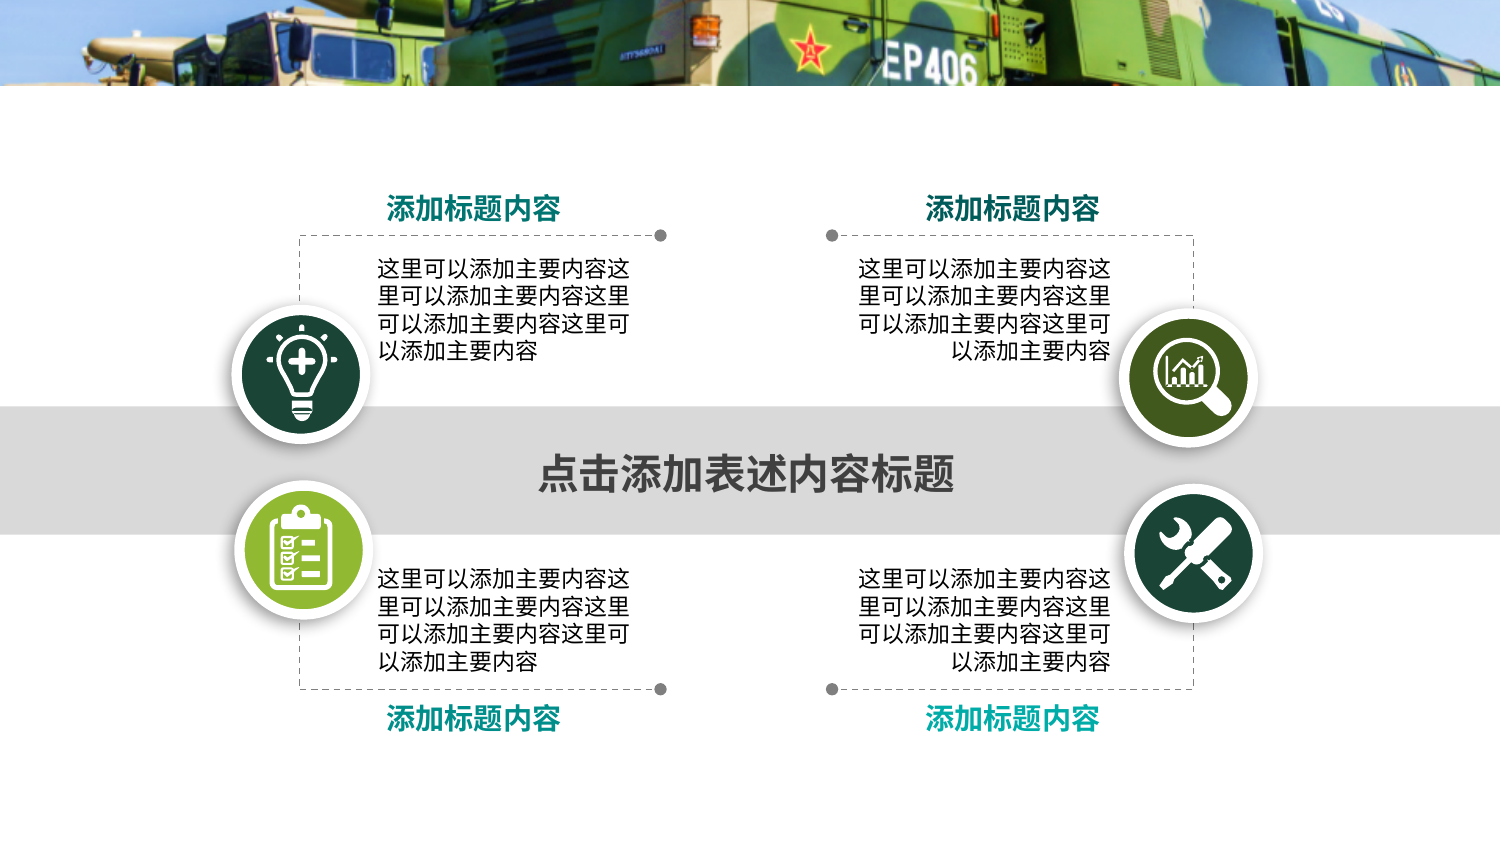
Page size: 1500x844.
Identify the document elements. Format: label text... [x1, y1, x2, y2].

text_box [0, 406, 1500, 535]
picture [0, 0, 1500, 86]
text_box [236, 309, 366, 439]
text_box 添加标题内容 [914, 185, 1111, 231]
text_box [1129, 488, 1258, 618]
text_box 这里可以添加主要内容这里可以添加主要内容这里可以添加主要内容这里可以添加主要内容 [832, 249, 1122, 370]
text_box 添加标题内容 [375, 695, 572, 741]
text_box 点击添加表述内容标题 [527, 442, 966, 503]
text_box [1124, 313, 1253, 443]
text_box [299, 229, 667, 309]
text_box 添加标题内容 [914, 695, 1111, 741]
text_box 这里可以添加主要内容这里可以添加主要内容这里可以添加主要内容这里可以添加主要内容 [832, 560, 1122, 680]
text_box [825, 229, 1194, 309]
text_box 这里可以添加主要内容这里可以添加主要内容这里可以添加主要内容这里可以添加主要内容 [367, 560, 656, 680]
text_box [825, 619, 1194, 696]
text_box 添加标题内容 [375, 185, 572, 231]
text_box [299, 617, 667, 696]
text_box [239, 485, 368, 615]
text_box 这里可以添加主要内容这里可以添加主要内容这里可以添加主要内容这里可以添加主要内容 [367, 249, 656, 370]
